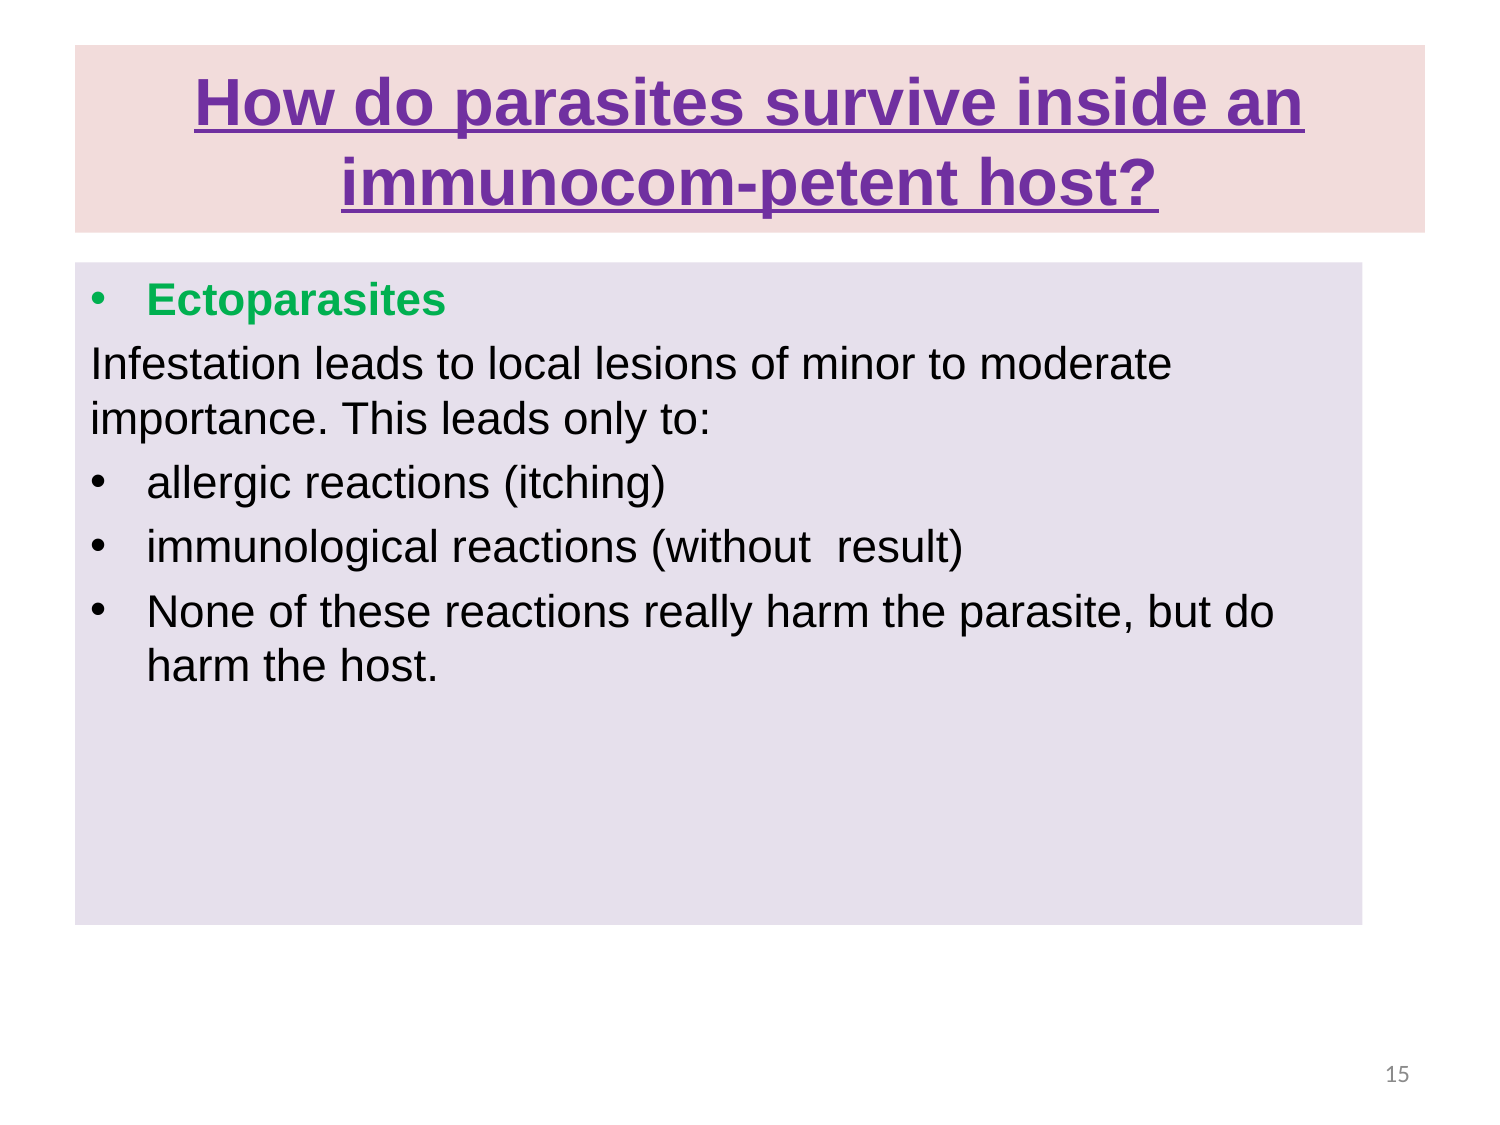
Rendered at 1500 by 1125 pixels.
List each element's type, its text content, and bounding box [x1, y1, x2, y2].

title How do parasites survive inside an immunocom-petent host? [75, 45, 1425, 233]
list Ectoparasites Infestation leads to local lesions of minor to moderate importance. This leads only to: allergic reactions (itching) immunological reactions (without result) None of these reactions really harm the parasite, but do harm the host. [75, 262, 1363, 925]
slide_number 15 [1074, 1042, 1425, 1103]
